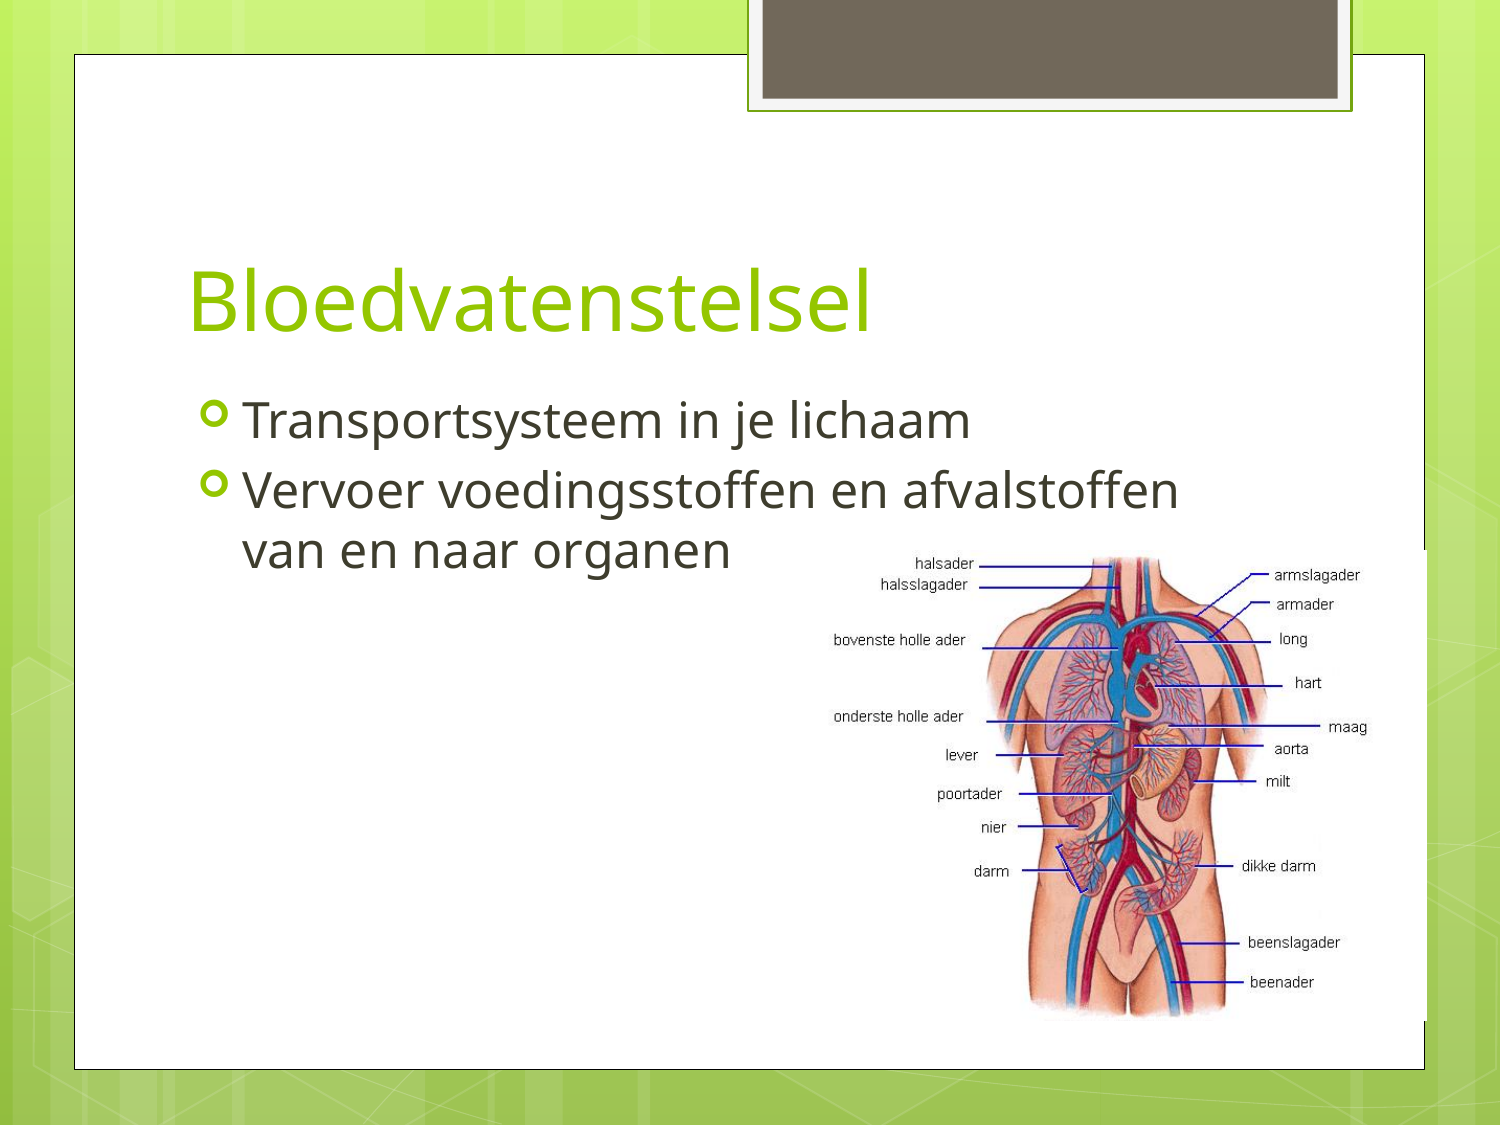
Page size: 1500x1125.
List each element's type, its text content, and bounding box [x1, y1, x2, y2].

title Bloedvatenstelsel [171, 168, 1324, 357]
picture [820, 550, 1427, 1021]
list Transportsysteem in je lichaam Vervoer voedingsstoffen en afvalstoffen van en naar organen [171, 381, 1283, 957]
